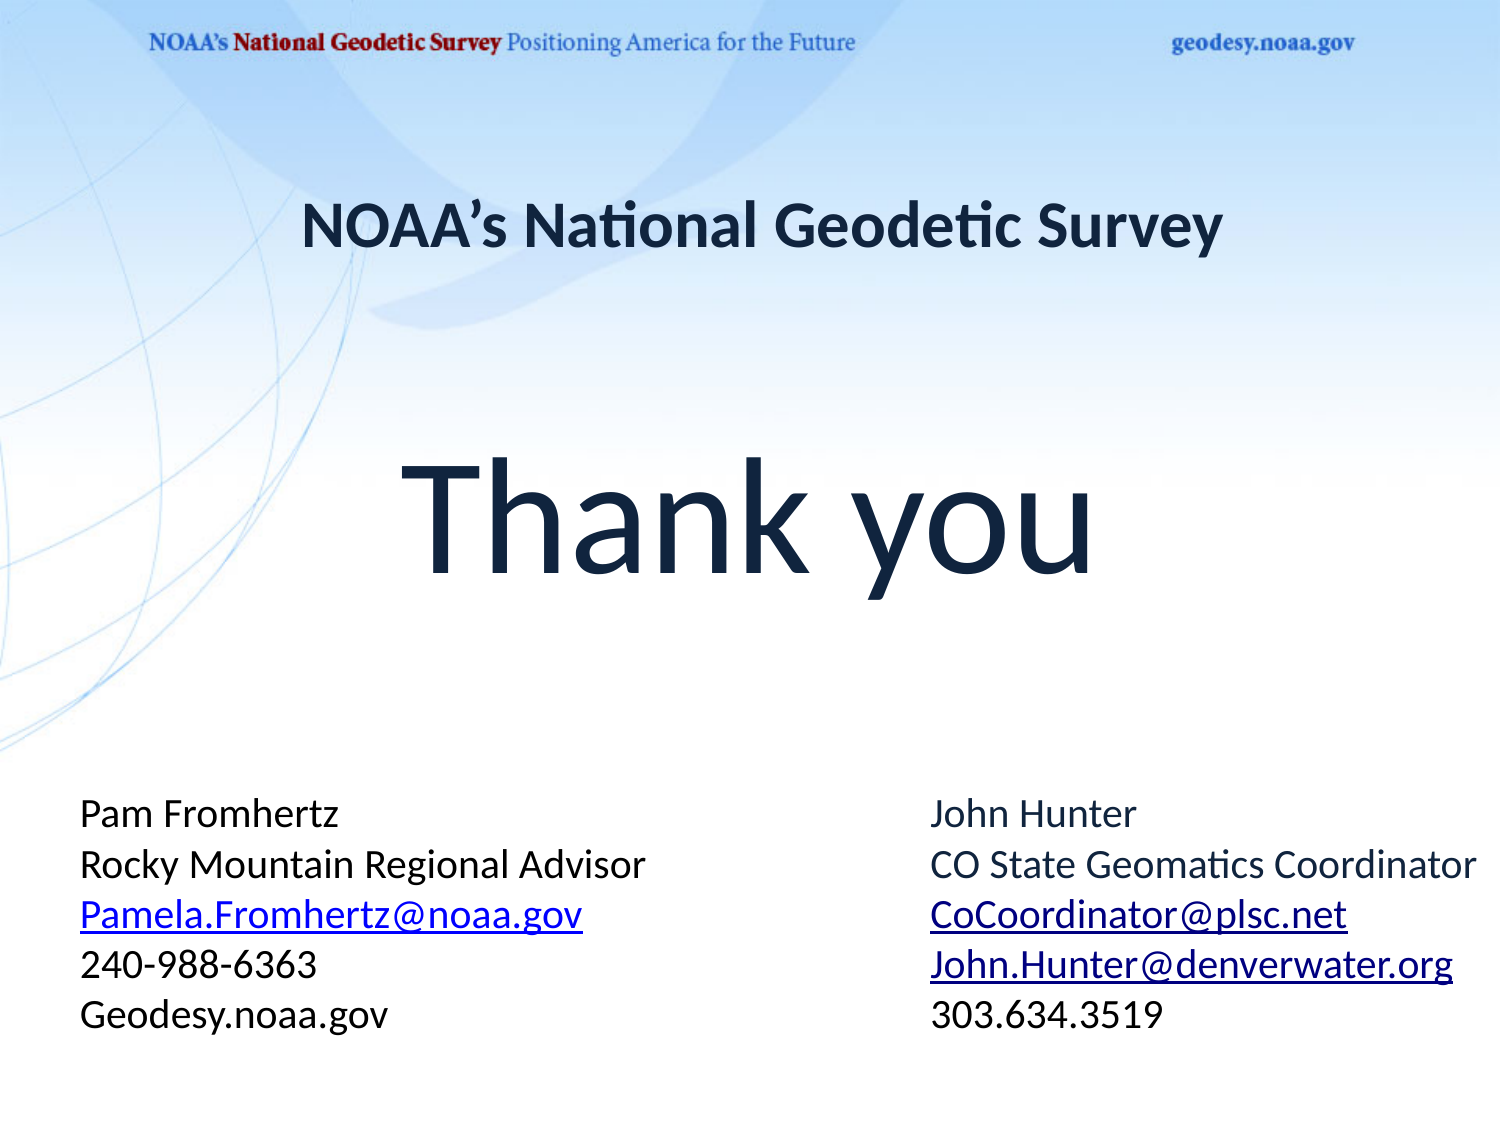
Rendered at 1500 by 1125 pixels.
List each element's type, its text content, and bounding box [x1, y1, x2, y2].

text_box Pam Fromhertz Rocky Mountain Regional Advisor Pamela.Fromhertz@noaa.gov 240-988-6363 Geodesy.noaa.gov [65, 778, 662, 1044]
text_box NOAA’s National Geodetic Survey [287, 173, 1240, 269]
text_box Thank you [385, 399, 1115, 615]
text_box John Hunter CO State Geomatics Coordinator CoCoordinator@plsc.net John.Hunter@denverwater.org 303.634.3519 [915, 778, 1493, 1044]
picture [0, 0, 1500, 1125]
